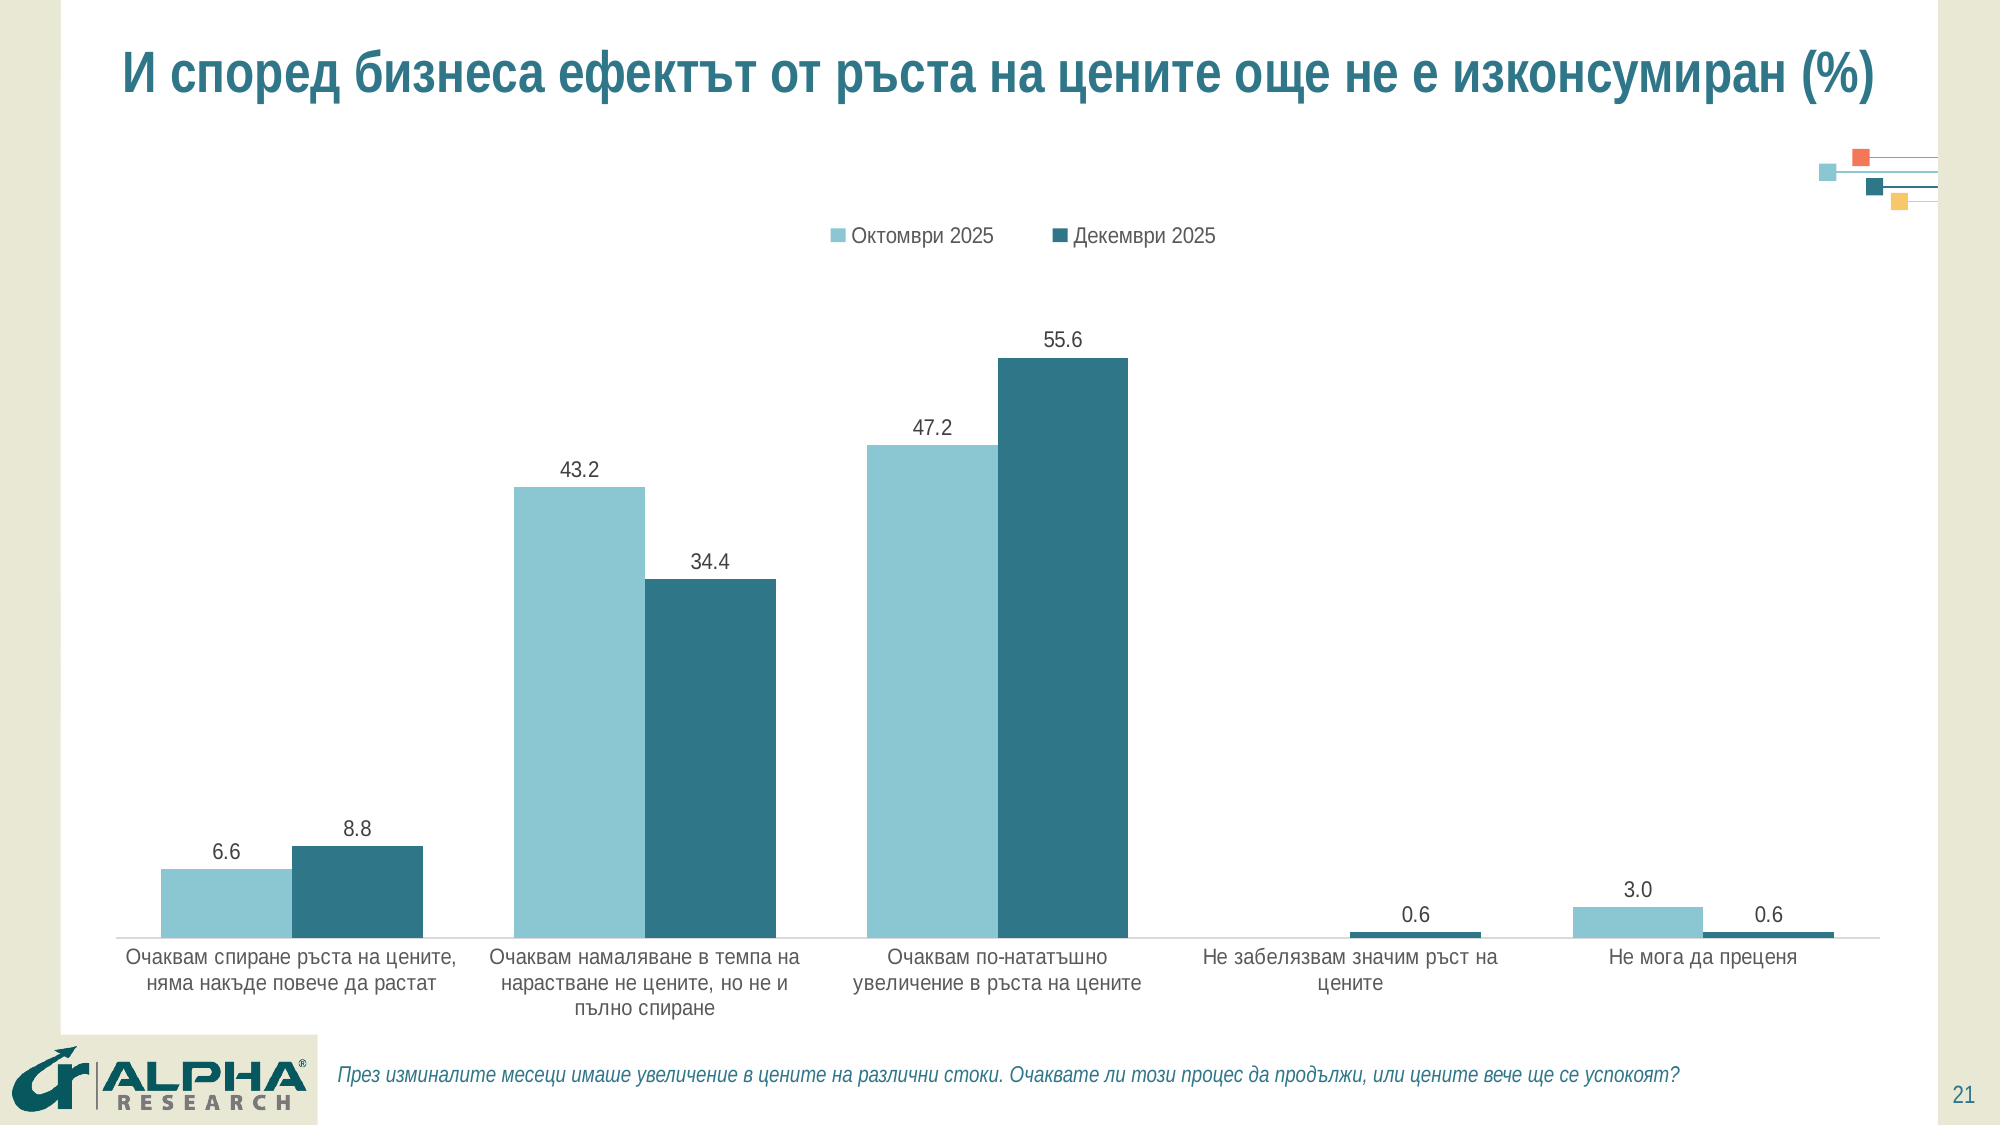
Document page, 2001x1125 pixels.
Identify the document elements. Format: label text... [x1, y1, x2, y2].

slide_number 21 [1923, 1063, 1991, 1124]
title И според бизнеса ефектът от ръста на цените още не е изконсумиран (%) [75, 12, 1924, 135]
chart [81, 205, 1887, 1021]
picture [12, 1046, 307, 1112]
list През изминалите месеци имаше увеличение в цените на различни стоки. Очаквате ли този процес да продължи, или цените вече ще се успокоят? [322, 1055, 1891, 1121]
